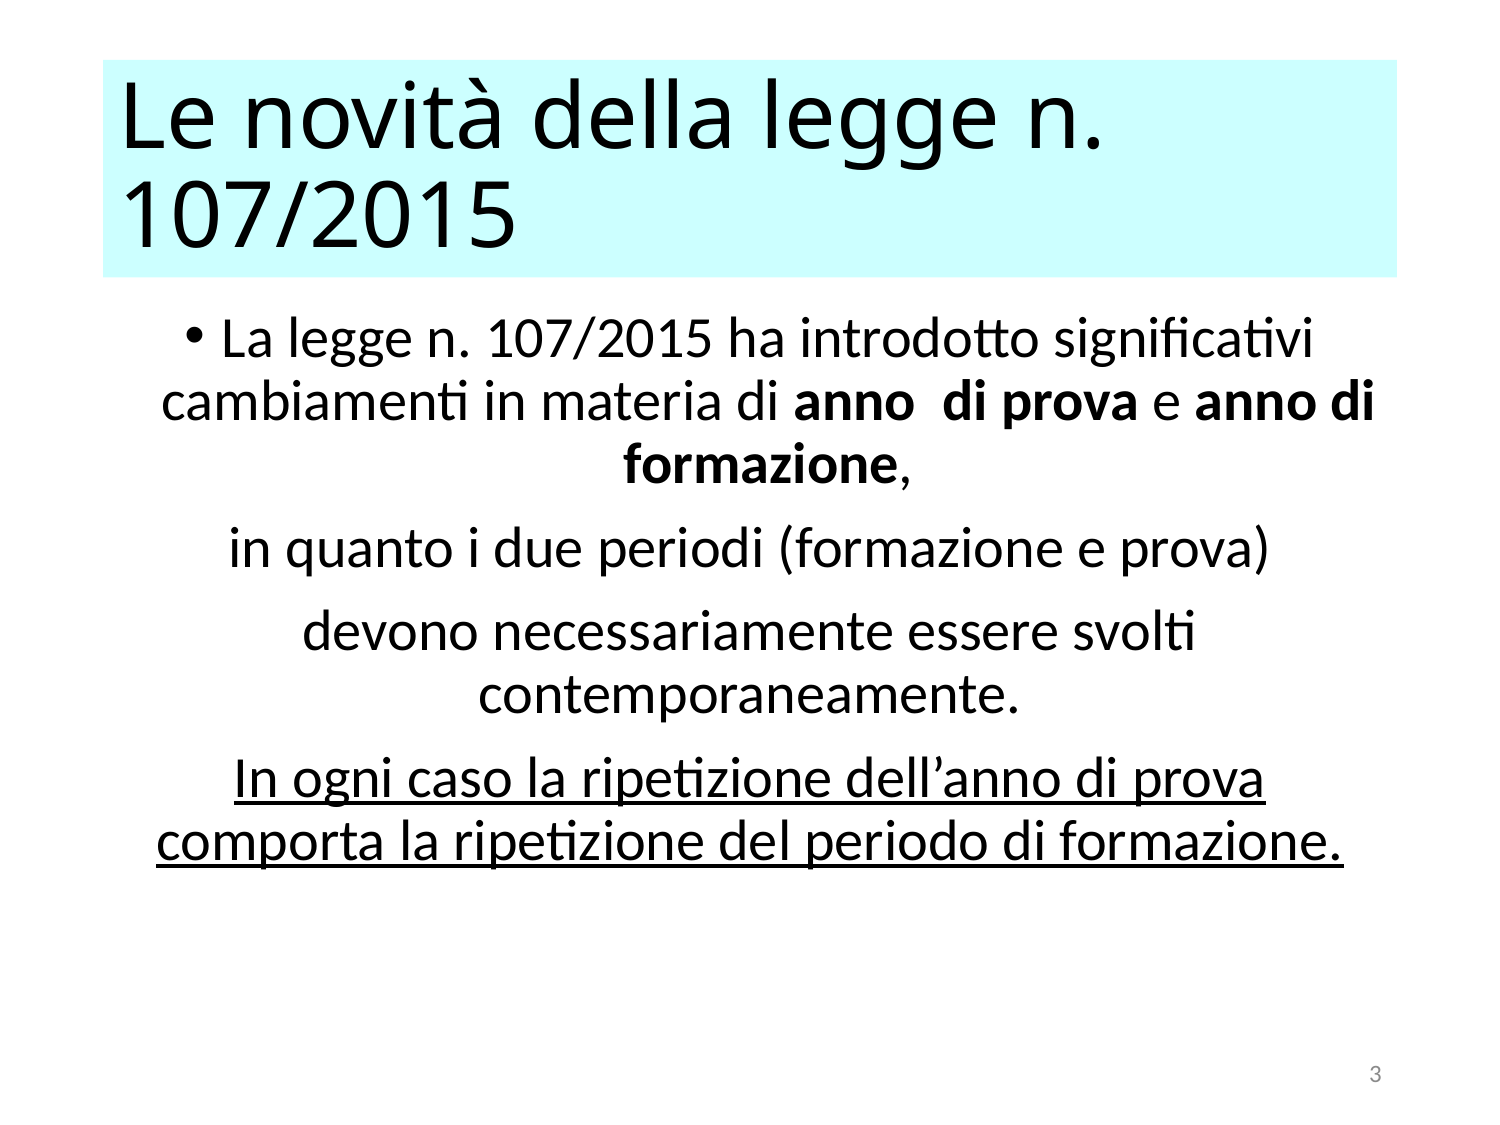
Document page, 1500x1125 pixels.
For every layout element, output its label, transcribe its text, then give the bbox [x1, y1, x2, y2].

list La legge n. 107/2015 ha introdotto significativi cambiamenti in materia di anno di prova e anno di formazione, in quanto i due periodi (formazione e prova) devono necessariamente essere svolti contemporaneamente. In ogni caso la ripetizione dell’anno di prova comporta la ripetizione del periodo di formazione. [103, 299, 1397, 1014]
title Le novità della legge n. 107/2015 [103, 59, 1397, 278]
slide_number 3 [1059, 1042, 1397, 1103]
